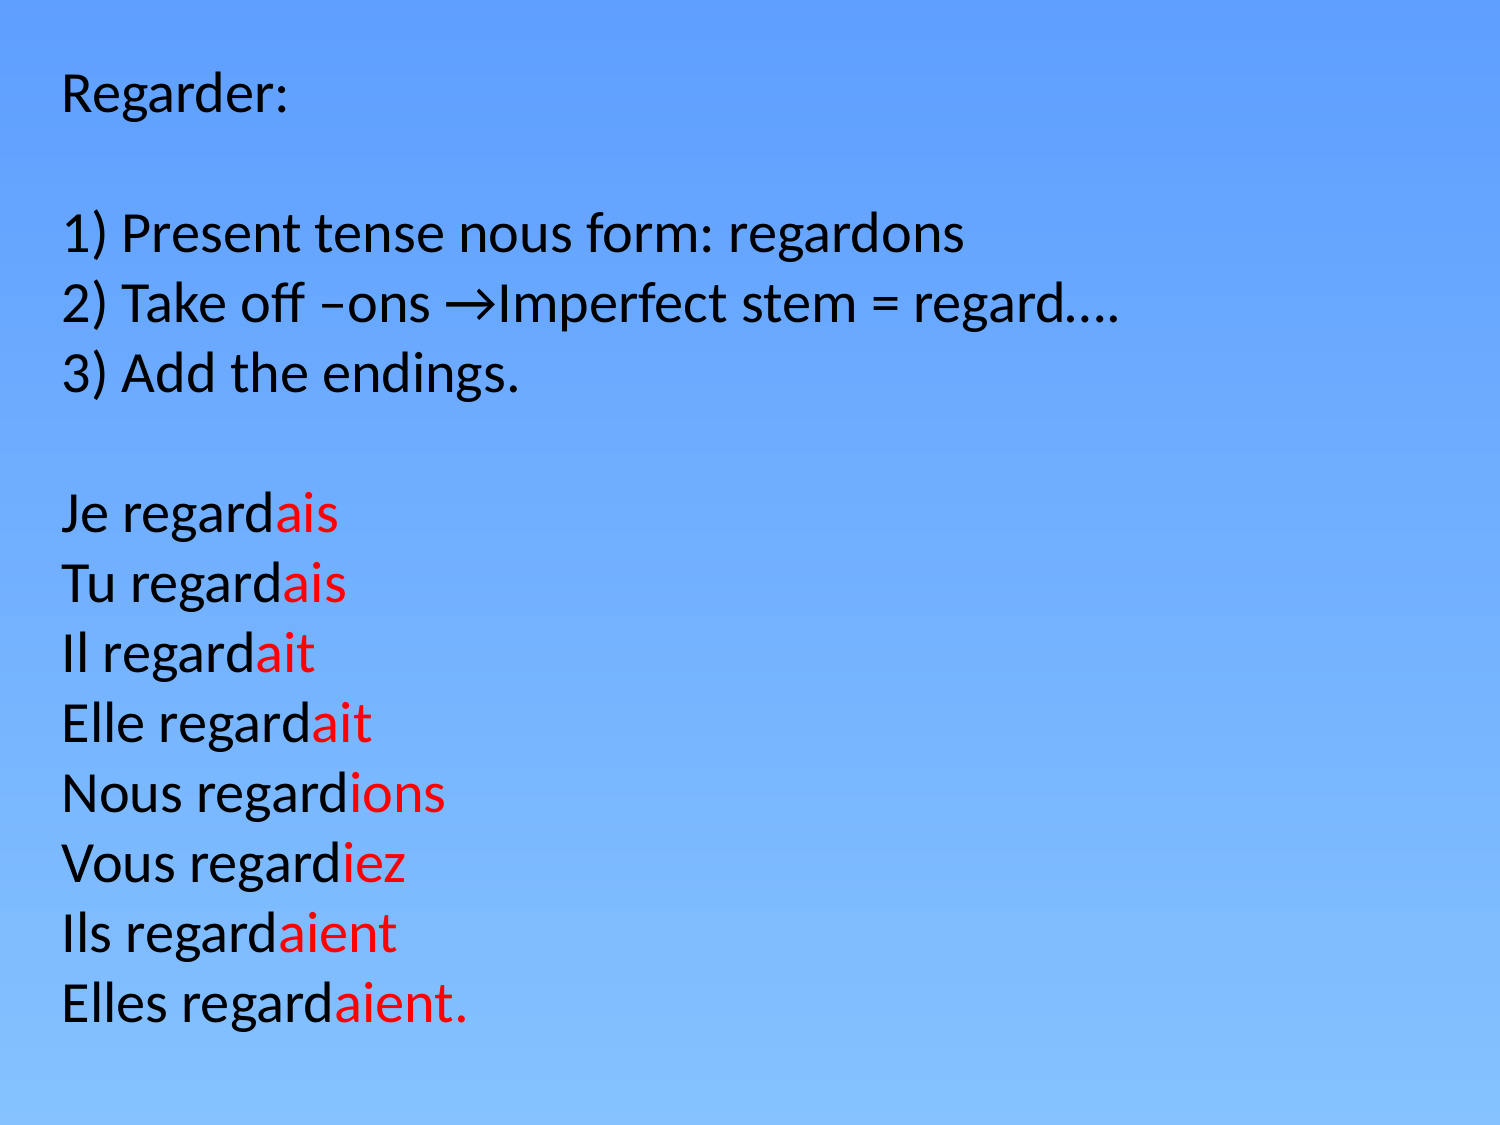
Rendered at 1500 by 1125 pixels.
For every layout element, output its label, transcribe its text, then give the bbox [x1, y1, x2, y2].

text_box Regarder: 1) Present tense nous form: regardons 2) Take off –ons →Imperfect stem = regard…. 3) Add the endings. Je regardais Tu regardais Il regardait Elle regardait Nous regardions Vous regardiez Ils regardaient Elles regardaient. [46, 46, 1442, 1112]
